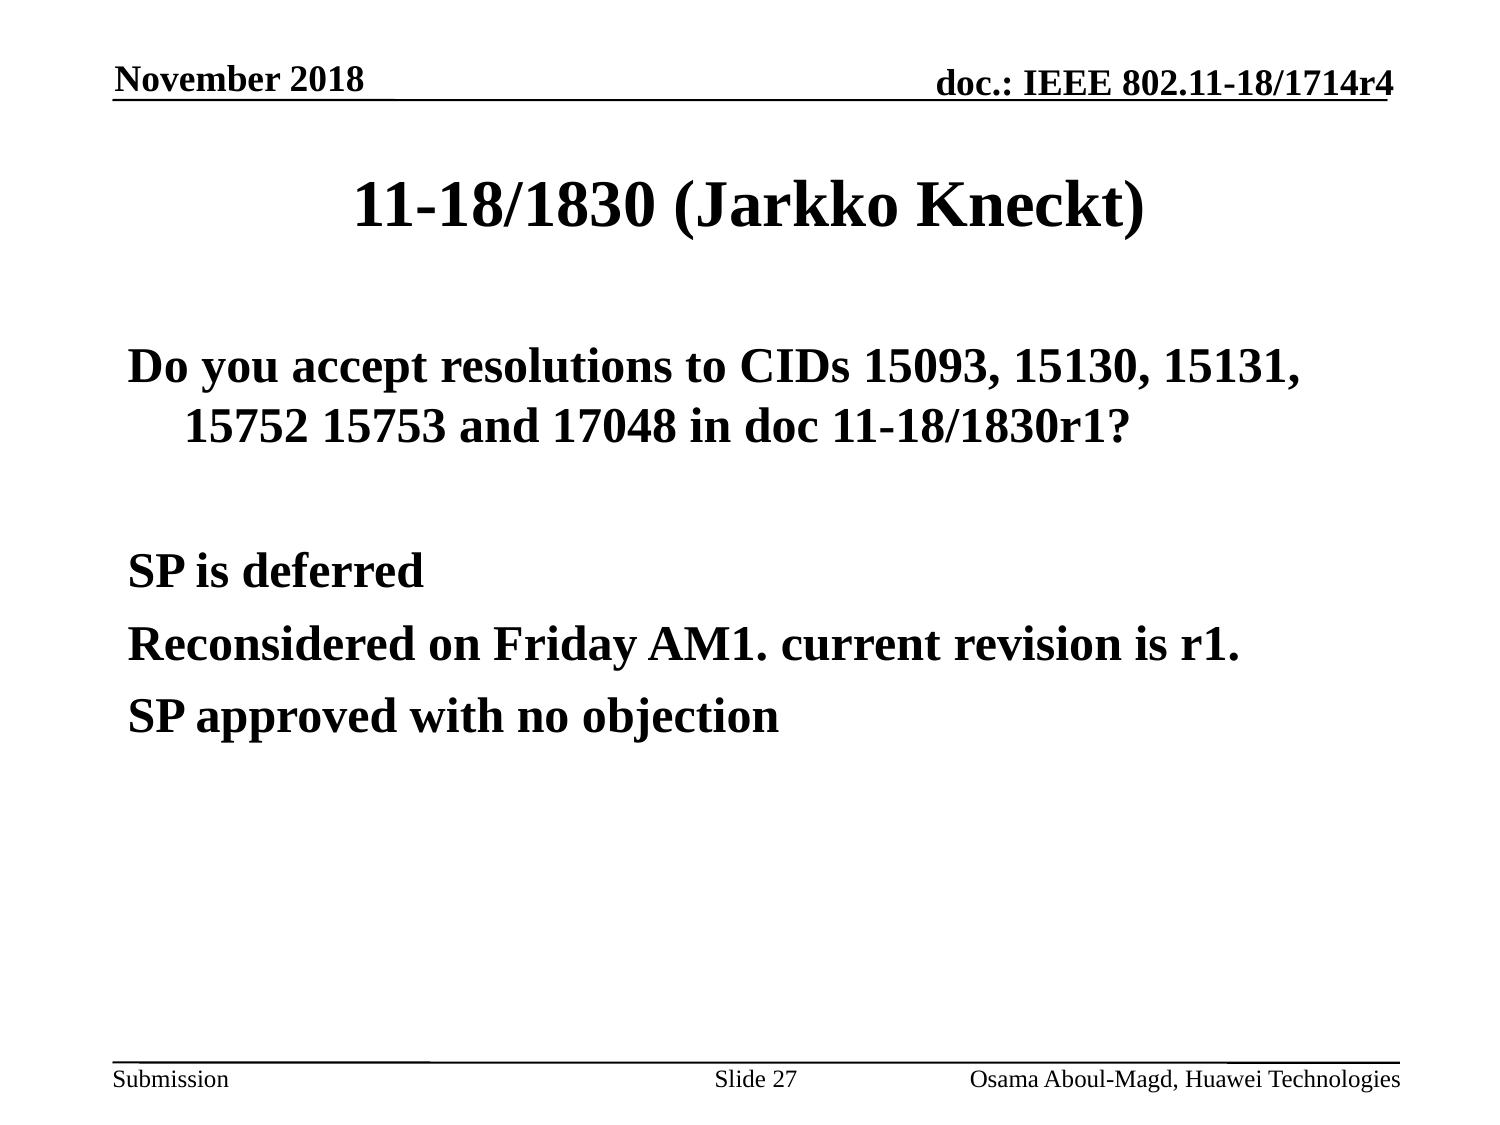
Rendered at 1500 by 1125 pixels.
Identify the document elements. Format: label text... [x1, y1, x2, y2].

footer Osama Aboul-Magd, Huawei Technologies [878, 1061, 1402, 1093]
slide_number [114, 54, 423, 100]
list Do you accept resolutions to CIDs 15093, 15130, 15131, 15752 15753 and 17048 in doc 11-18/1830r1? SP is deferred Reconsidered on Friday AM1. current revision is r1. SP approved with no objection [112, 324, 1388, 1000]
slide_number Slide 27 [712, 1061, 800, 1123]
title 11-18/1830 (Jarkko Kneckt) [112, 112, 1388, 288]
